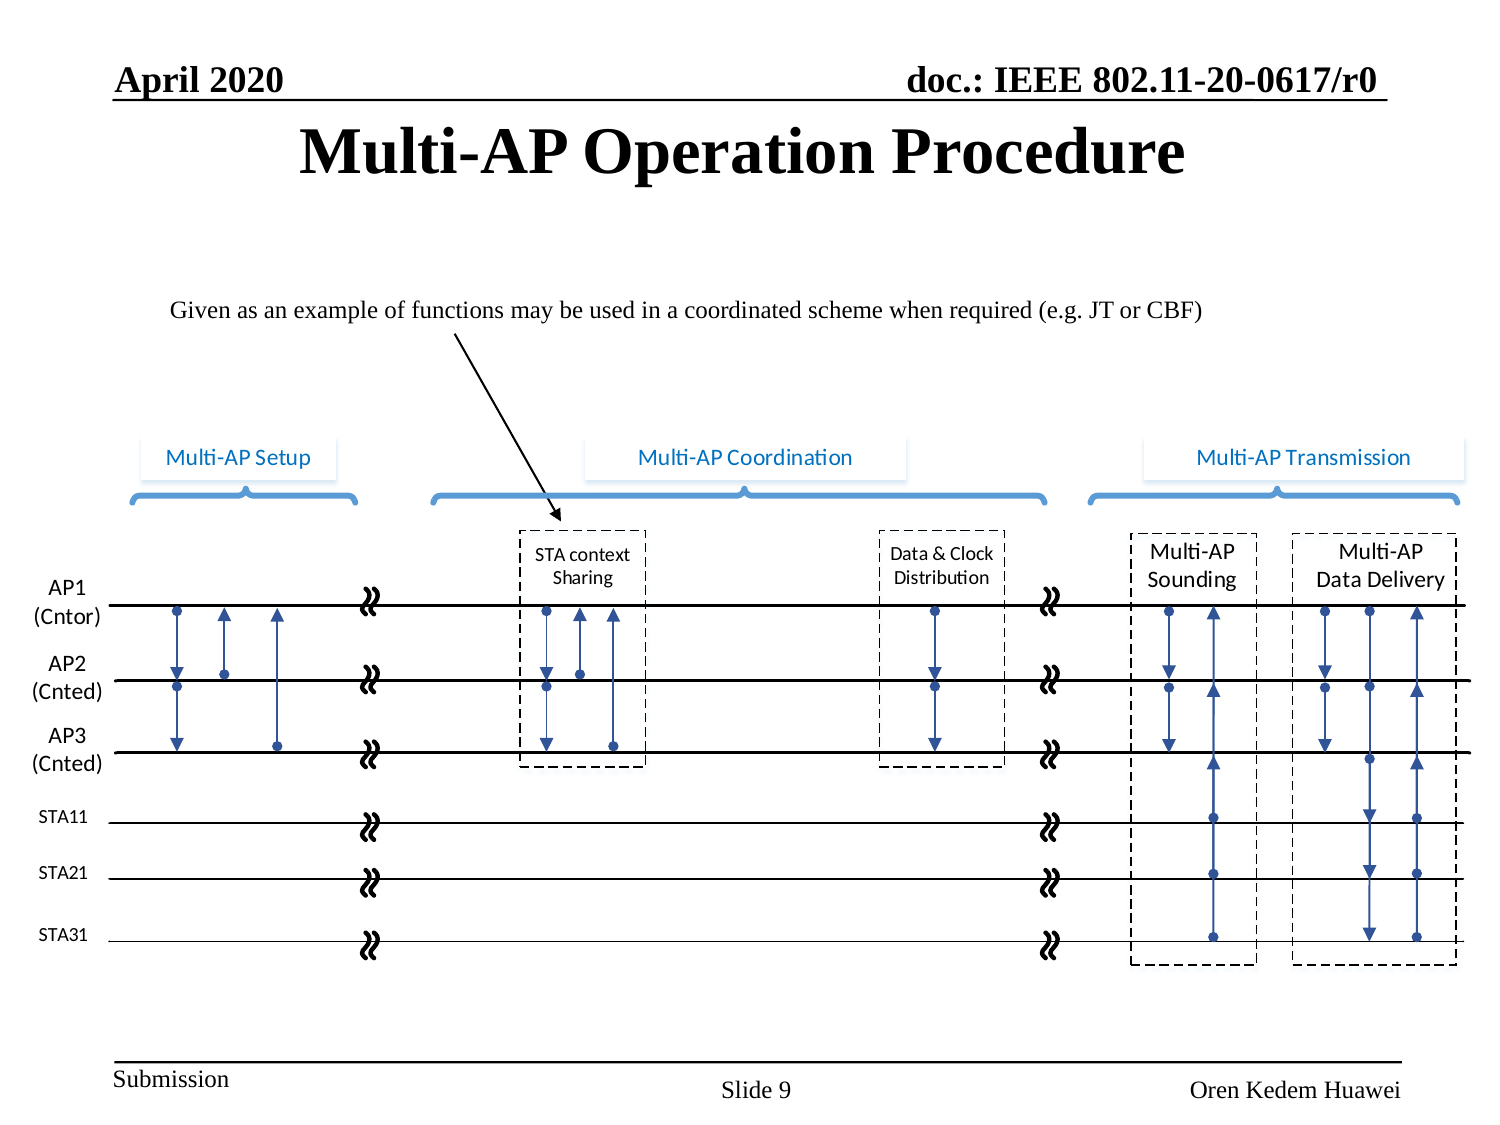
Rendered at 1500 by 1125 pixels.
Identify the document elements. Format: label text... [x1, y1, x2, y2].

title Multi-AP Operation Procedure [114, 59, 1390, 235]
slide_number Slide 9 [712, 1073, 800, 1105]
text_box Given as an example of functions may be used in a coordinated scheme when required (e.g. JT or CBF) [155, 286, 1219, 332]
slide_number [114, 54, 286, 101]
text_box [454, 333, 562, 429]
footer Oren Kedem Huawei [1186, 1073, 1402, 1105]
picture [17, 431, 1473, 977]
